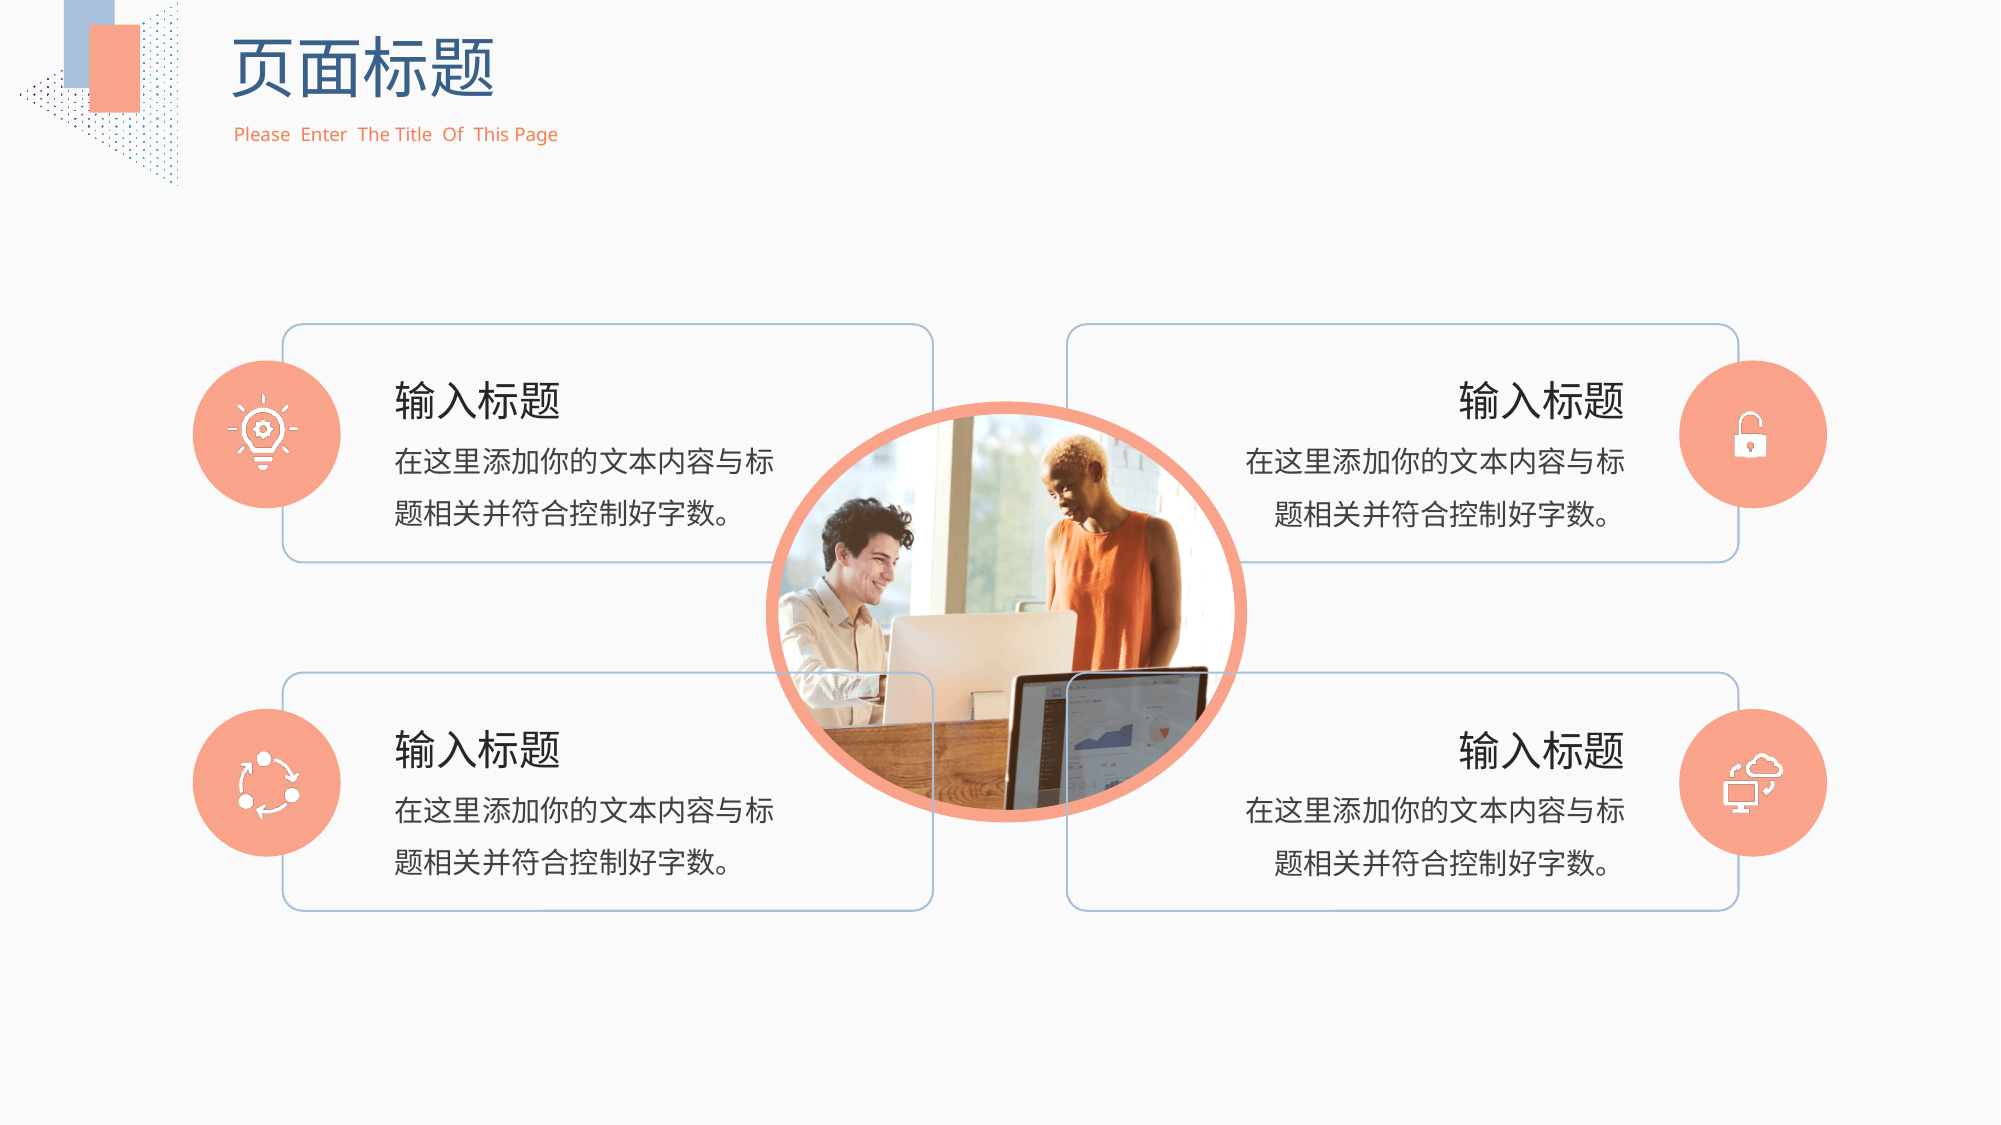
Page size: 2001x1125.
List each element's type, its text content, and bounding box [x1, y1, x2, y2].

text_box 输入标题 [379, 342, 726, 432]
text_box [1065, 323, 1740, 564]
text_box [281, 323, 935, 564]
text_box [1065, 671, 1740, 912]
text_box 页面标题 [214, 18, 682, 114]
picture [221, 739, 312, 830]
picture [1722, 406, 1778, 463]
text_box [191, 359, 342, 510]
text_box Please Enter The Title Of This Page [219, 114, 686, 153]
text_box 在这里添加你的文本内容与标题相关并符合控制好字数。 [379, 418, 772, 538]
text_box 在这里添加你的文本内容与标题相关并符合控制好字数。 [379, 767, 790, 887]
picture [772, 407, 1241, 817]
text_box 输入标题 [1293, 691, 1641, 782]
text_box 输入标题 [379, 691, 726, 782]
text_box 在这里添加你的文本内容与标题相关并符合控制好字数。 [1230, 767, 1641, 888]
picture [221, 390, 306, 475]
text_box [191, 707, 342, 858]
text_box [1678, 707, 1829, 858]
text_box [281, 671, 935, 912]
text_box 输入标题 [1293, 342, 1641, 433]
text_box [1678, 359, 1829, 510]
text_box 在这里添加你的文本内容与标题相关并符合控制好字数。 [1241, 418, 1641, 539]
picture [1718, 748, 1788, 818]
